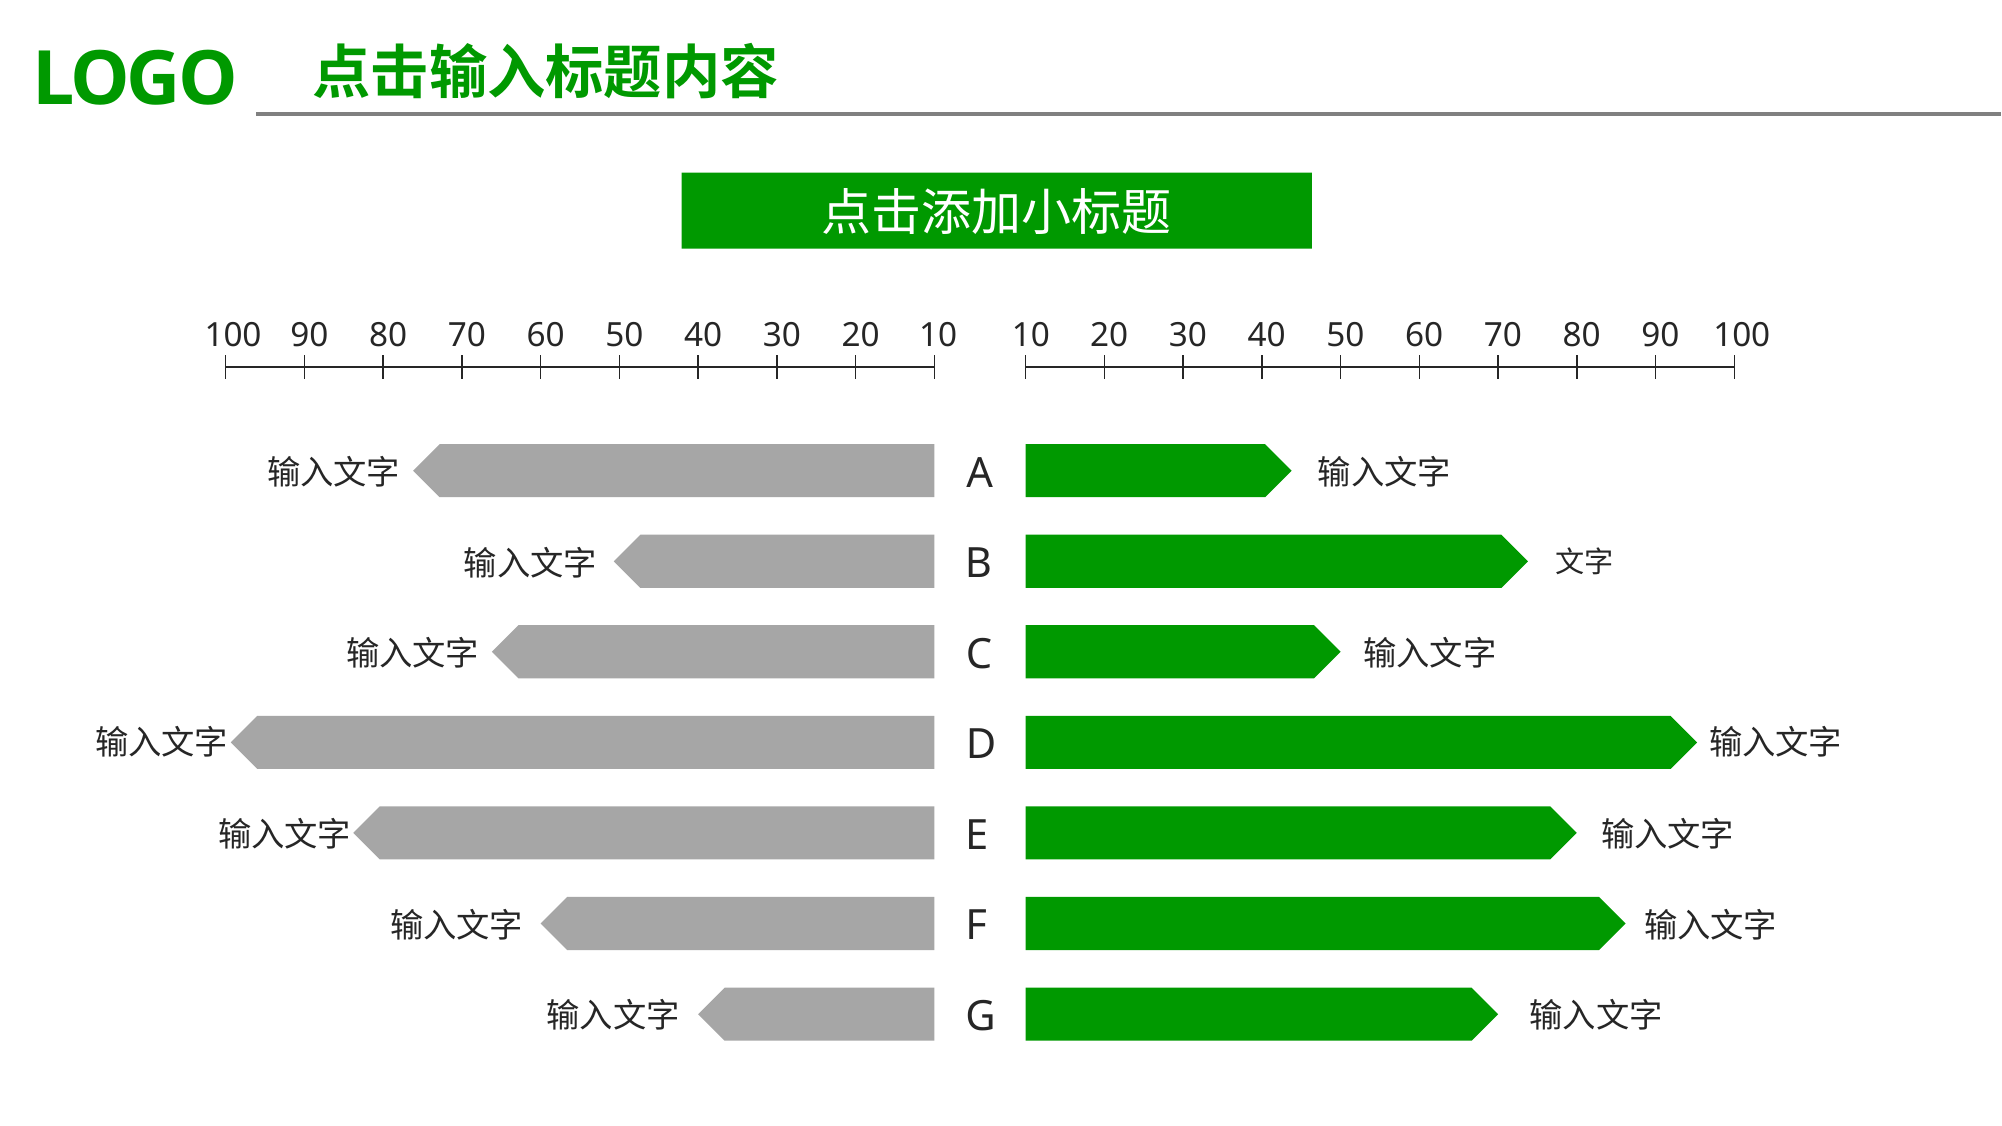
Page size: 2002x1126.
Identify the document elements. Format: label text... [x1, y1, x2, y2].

text_box E [950, 800, 1004, 865]
text_box 30 [1154, 306, 1222, 353]
text_box 输入文字 [1694, 713, 1858, 769]
text_box 输入文字 [1302, 443, 1466, 499]
text_box 20 [1075, 306, 1144, 353]
text_box C [951, 619, 1008, 684]
text_box 点击输入标题内容 [275, 27, 816, 113]
text_box [495, 623, 937, 681]
text_box [1023, 623, 1343, 681]
text_box 10 [997, 306, 1065, 361]
text_box 60 [1390, 306, 1459, 353]
text_box 输入文字 [449, 534, 612, 589]
text_box B [950, 528, 1007, 594]
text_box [1025, 354, 1735, 380]
text_box 90 [1626, 306, 1695, 353]
text_box 70 [433, 306, 501, 353]
text_box 点击添加小标题 [680, 171, 1314, 251]
text_box 输入文字 [1629, 896, 1793, 952]
text_box 输入文字 [252, 443, 416, 499]
text_box 50 [1311, 306, 1380, 353]
text_box 40 [669, 306, 738, 353]
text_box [225, 354, 935, 380]
text_box 60 [511, 306, 580, 353]
text_box G [950, 981, 1011, 1047]
text_box 20 [826, 306, 895, 353]
text_box 50 [590, 306, 659, 353]
text_box [1023, 894, 1628, 953]
text_box [539, 894, 937, 953]
text_box [367, 804, 937, 862]
text_box [1023, 441, 1294, 500]
text_box D [951, 709, 1012, 775]
text_box 70 [1469, 306, 1537, 353]
text_box 10 [904, 306, 973, 361]
text_box 输入文字 [331, 624, 495, 680]
text_box 输入文字 [375, 896, 539, 952]
text_box 100 [189, 306, 277, 361]
text_box [416, 441, 937, 500]
text_box 90 [277, 306, 344, 353]
text_box [612, 532, 937, 590]
text_box 80 [354, 306, 423, 353]
text_box 输入文字 [80, 713, 243, 769]
text_box [1023, 985, 1501, 1043]
text_box 80 [1547, 306, 1616, 353]
text_box F [950, 890, 1002, 956]
text_box 输入文字 [1514, 986, 1678, 1042]
text_box 输入文字 [1586, 805, 1749, 861]
text_box 输入文字 [531, 986, 695, 1042]
text_box [1023, 532, 1531, 590]
text_box [243, 713, 937, 772]
text_box 30 [748, 306, 816, 353]
text_box A [951, 437, 1009, 503]
text_box [1023, 713, 1694, 772]
text_box 输入文字 [1348, 624, 1512, 680]
text_box 文字 [1540, 536, 1630, 586]
text_box [1023, 804, 1579, 862]
text_box 输入文字 [203, 805, 367, 861]
text_box 100 [1698, 306, 1786, 361]
text_box 40 [1233, 306, 1301, 353]
text_box [696, 985, 937, 1043]
